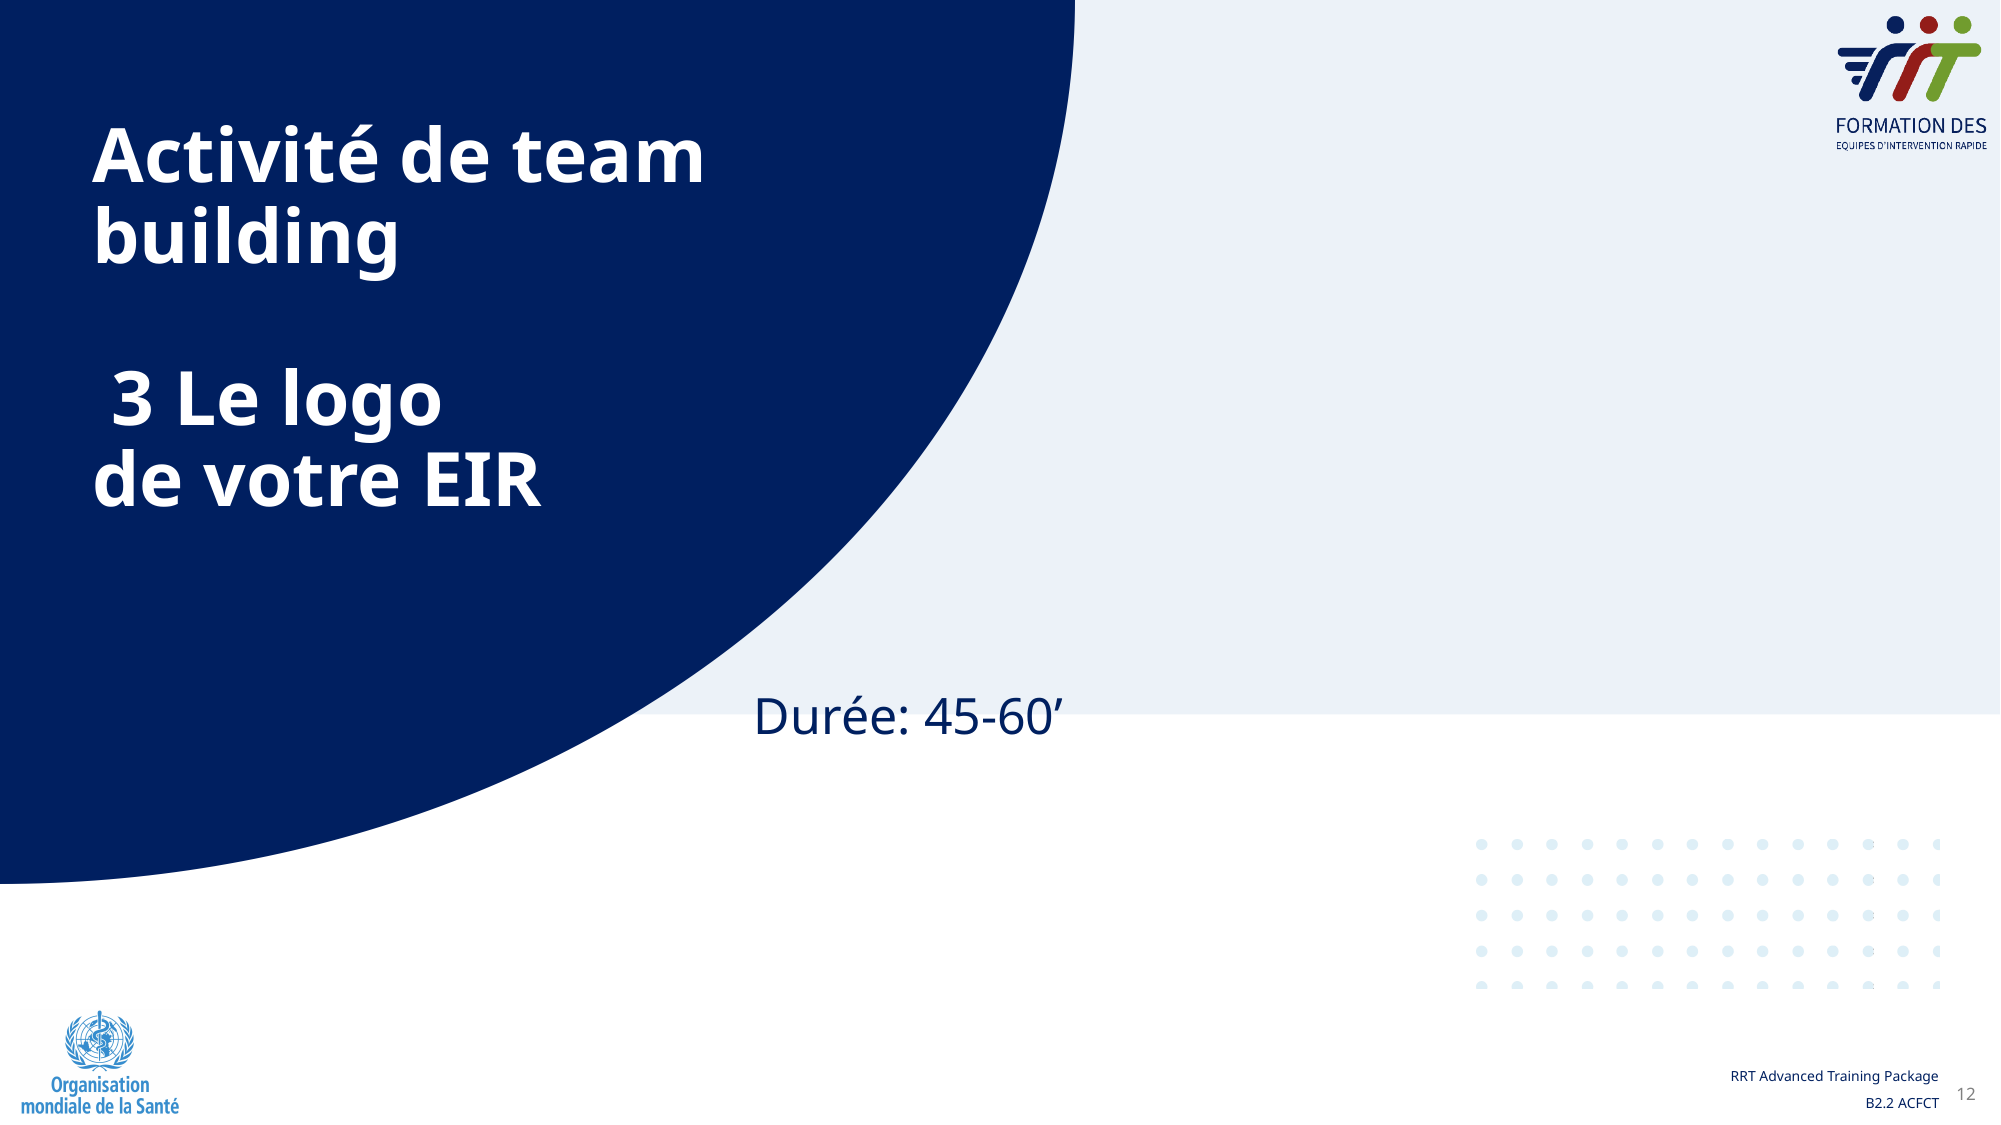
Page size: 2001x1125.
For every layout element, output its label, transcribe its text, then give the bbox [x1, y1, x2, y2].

picture [1476, 839, 1940, 989]
picture [1836, 15, 1987, 151]
title Activité de team building 3 Le logo de votre EIR [84, 259, 822, 657]
text_box Durée: 45-60’ [748, 676, 1141, 752]
picture [20, 1009, 180, 1115]
picture [0, 0, 1075, 884]
